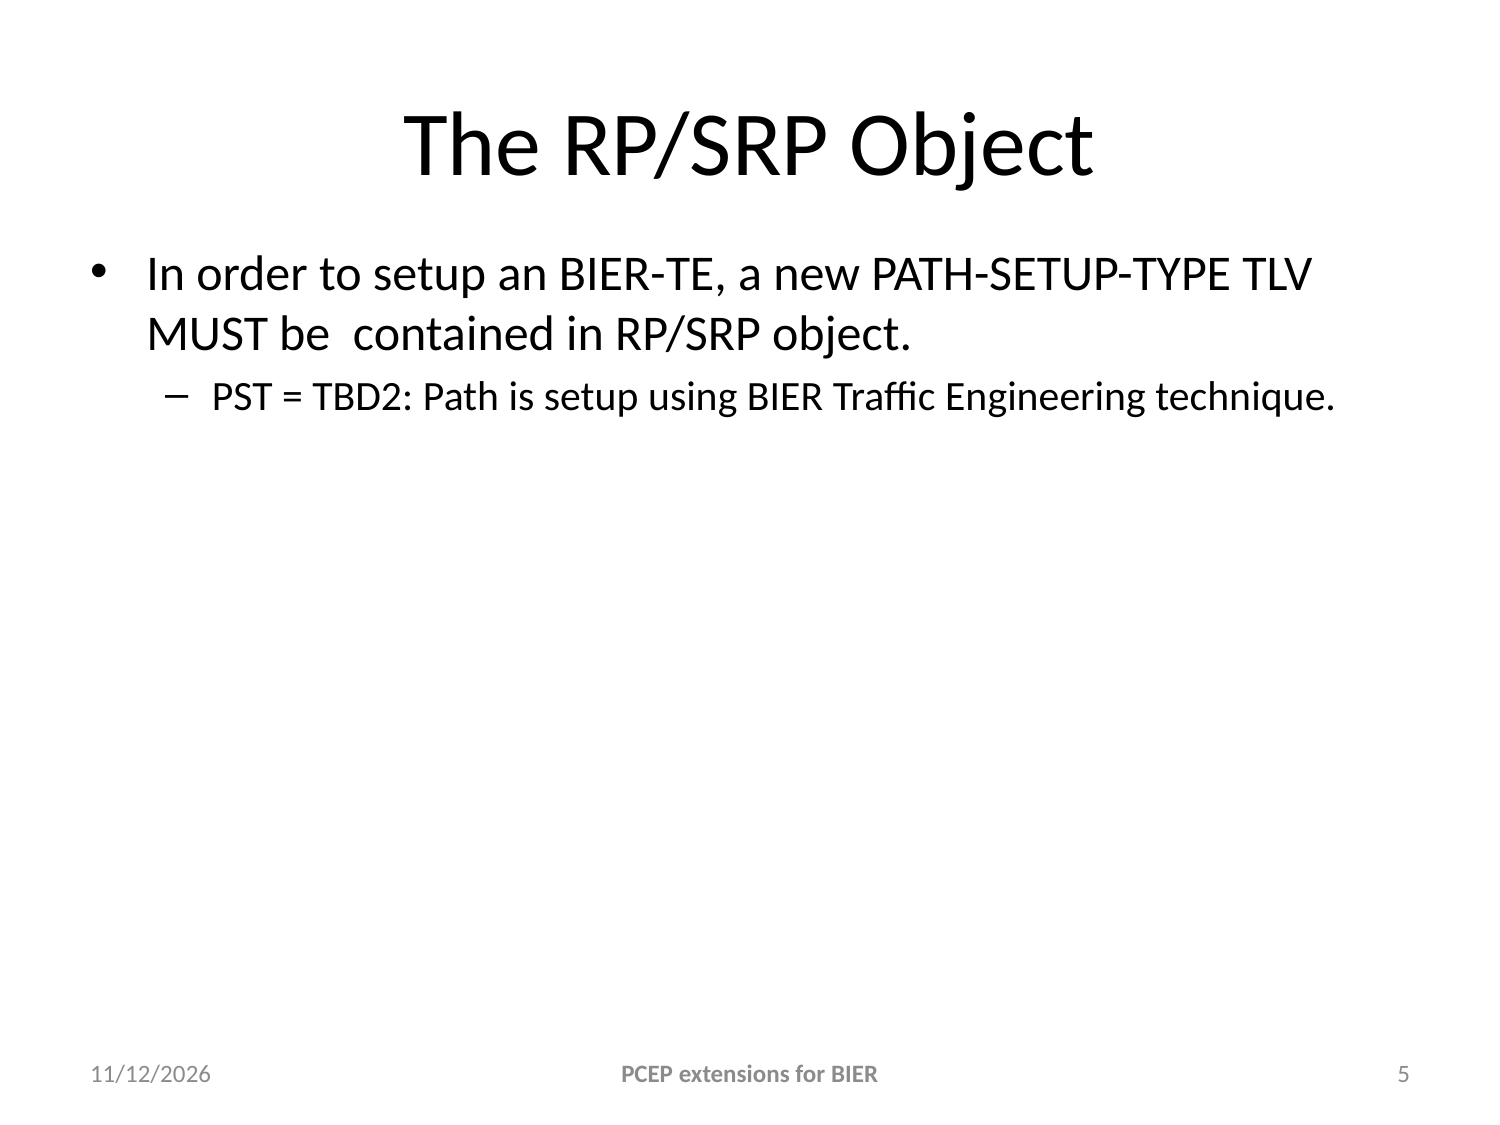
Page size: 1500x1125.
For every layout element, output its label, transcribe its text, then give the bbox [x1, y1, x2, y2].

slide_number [75, 1042, 425, 1103]
footer PCEP extensions for BIER [512, 1042, 988, 1103]
title The RP/SRP Object [75, 45, 1425, 233]
list In order to setup an BIER-TE, a new PATH-SETUP-TYPE TLV MUST be contained in RP/SRP object. PST = TBD2: Path is setup using BIER Traffic Engineering technique. [75, 233, 1425, 722]
slide_number 5 [1074, 1042, 1425, 1103]
